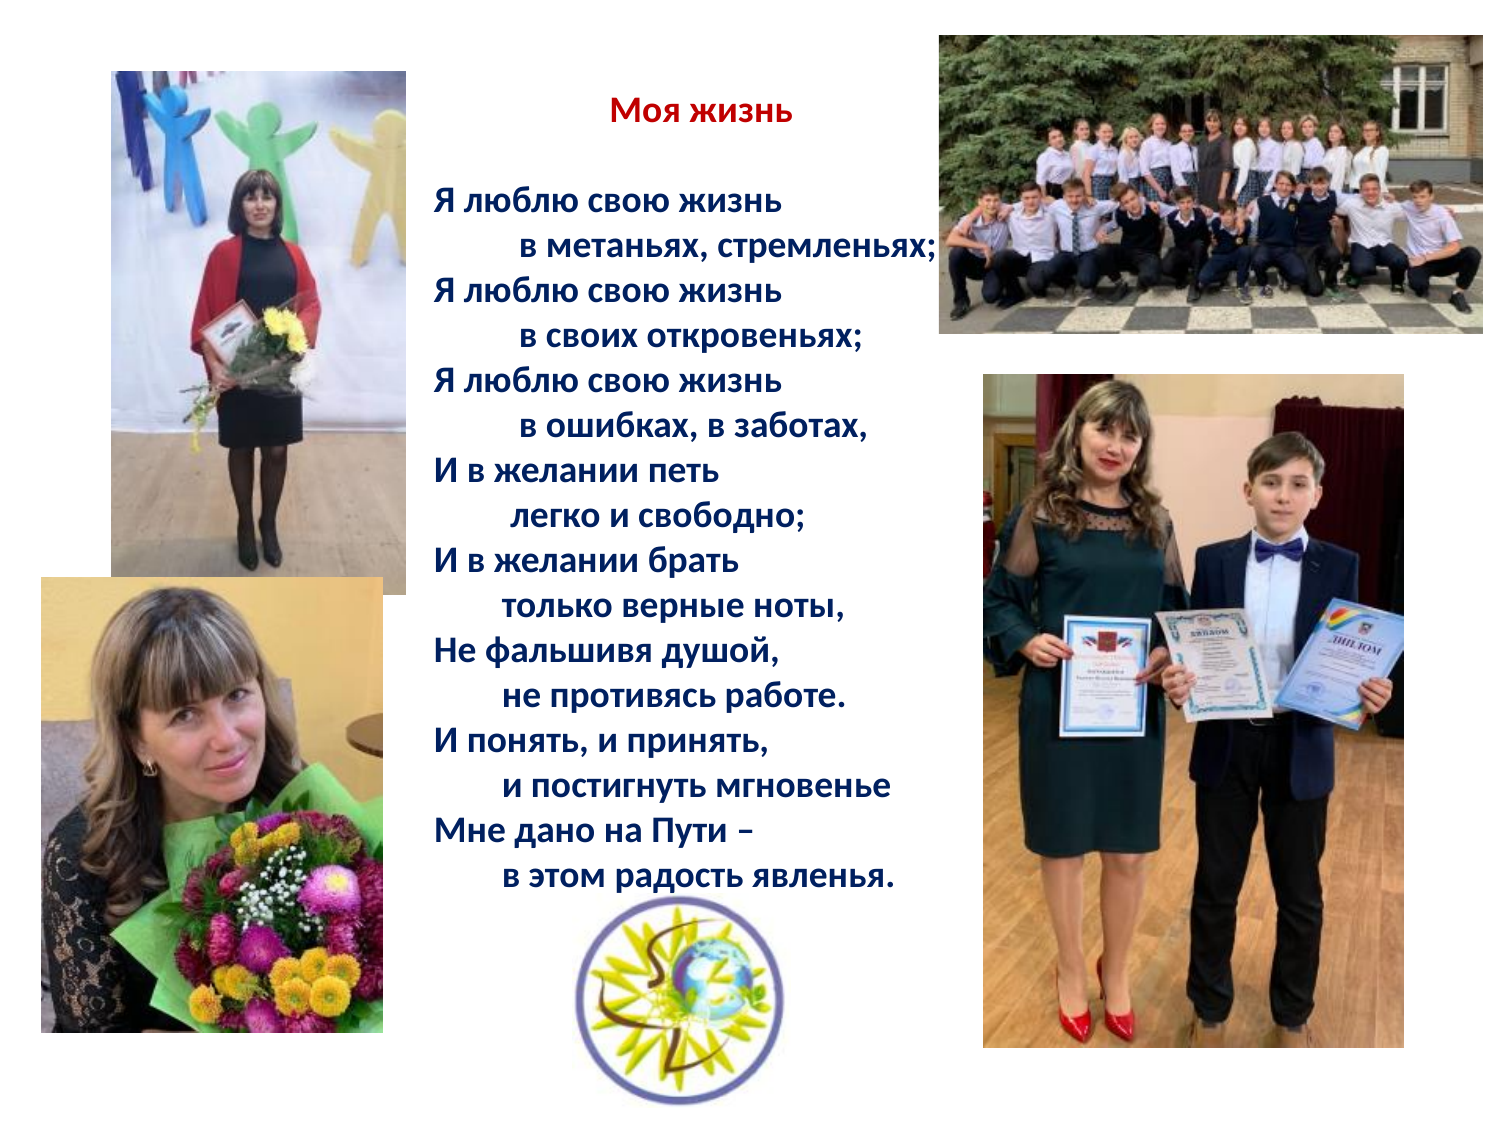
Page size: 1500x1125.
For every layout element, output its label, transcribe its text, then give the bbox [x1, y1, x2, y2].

text_box Моя жизнь Я люблю свою жизнь в метаньях, стремленьях; Я люблю свою жизнь в своих откровеньях; Я люблю свою жизнь в ошибках, в заботах, И в желании петь легко и свободно; И в желании брать только верные ноты, Не фальшивя душой, не противясь работе. И понять, и принять, и постигнуть мгновенье Мне дано на Пути – в этом радость явленья. [419, 78, 984, 948]
picture [938, 34, 1484, 334]
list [572, 893, 791, 1108]
picture [41, 71, 407, 1033]
picture [983, 373, 1405, 1048]
